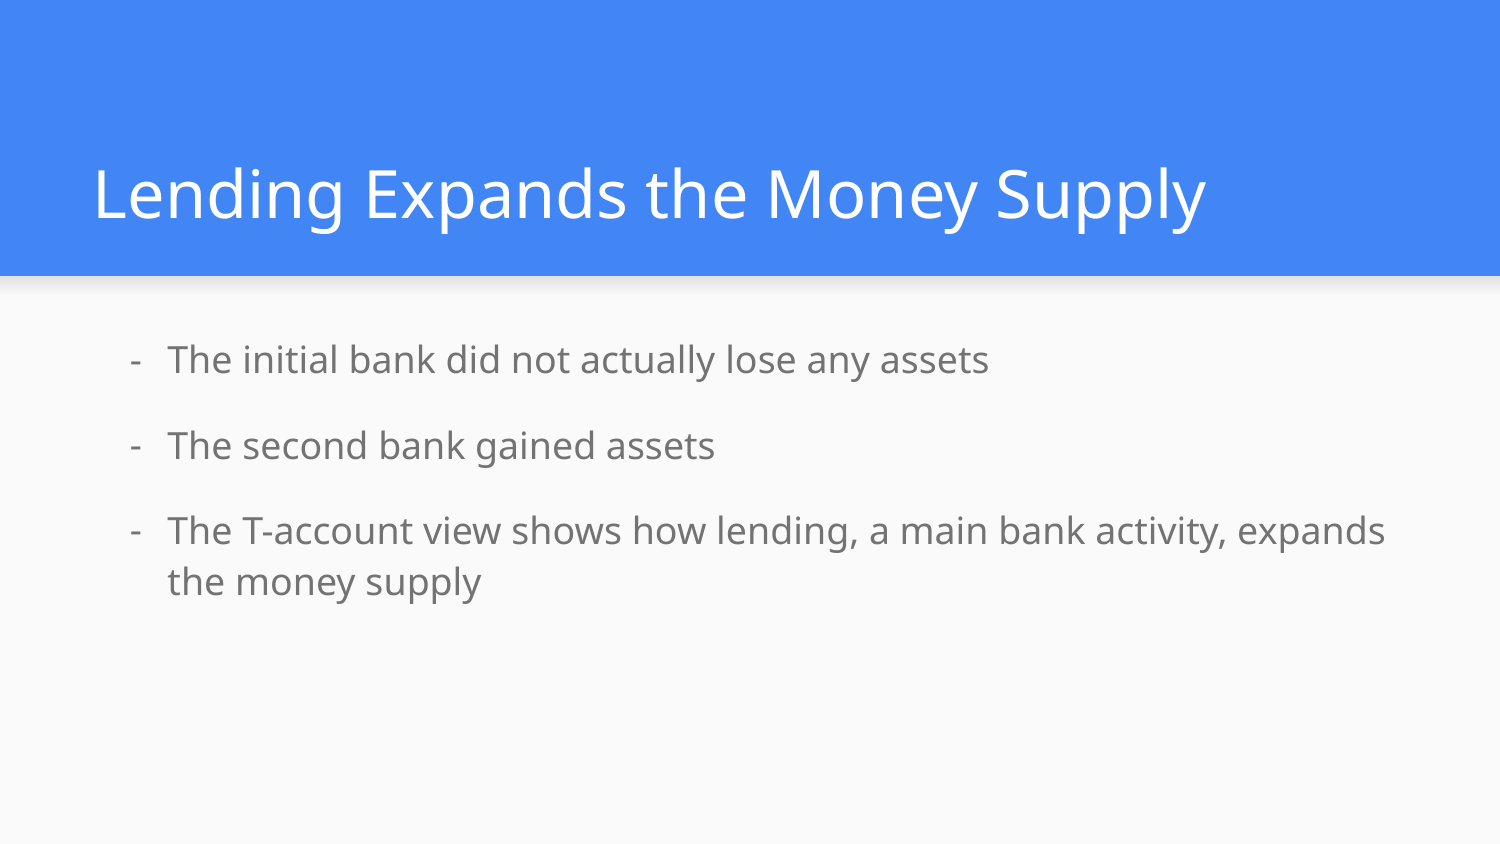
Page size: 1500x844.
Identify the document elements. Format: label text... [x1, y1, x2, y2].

list The initial bank did not actually lose any assets The second bank gained assets The T-account view shows how lending, a main bank activity, expands the money supply [77, 314, 1427, 760]
title Lending Expands the Money Supply [77, 121, 1427, 248]
